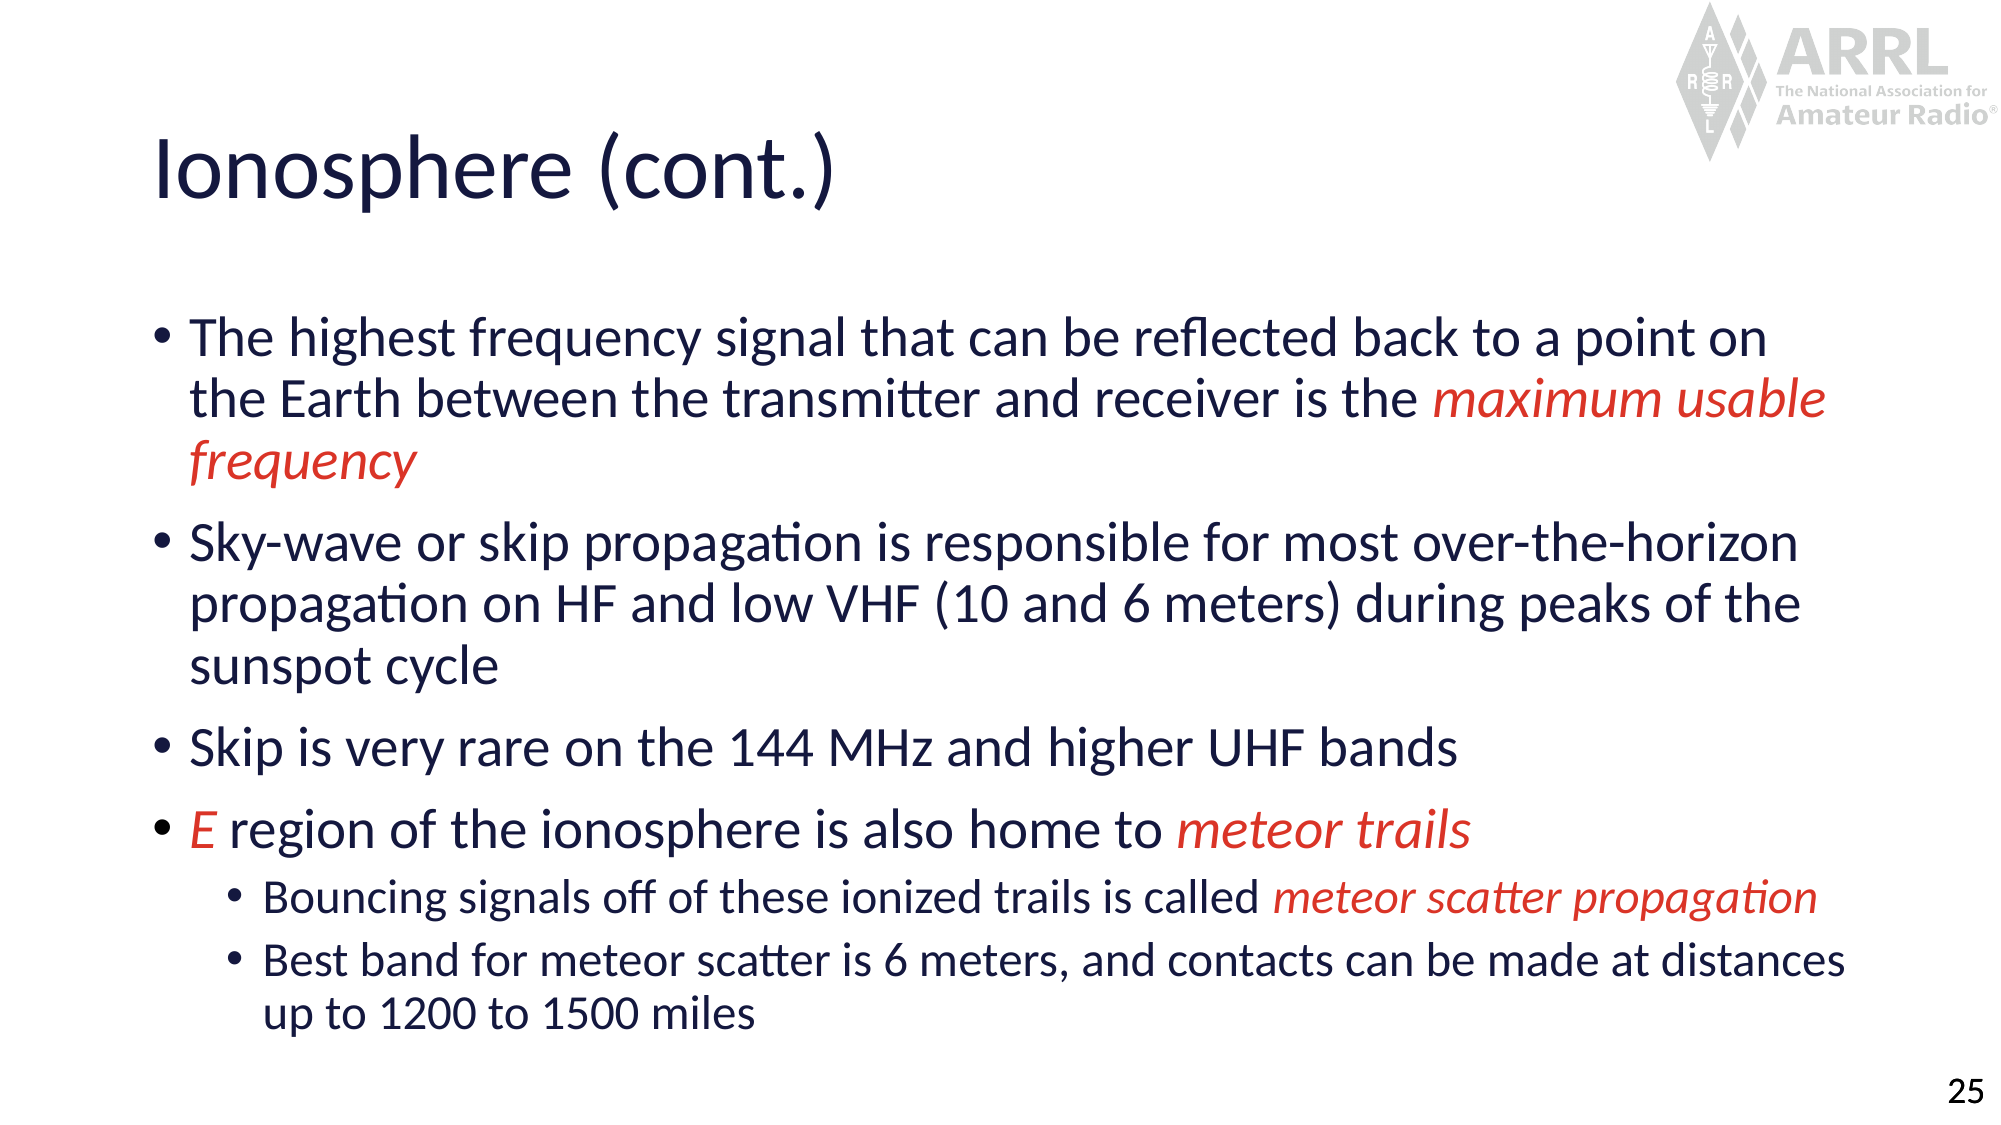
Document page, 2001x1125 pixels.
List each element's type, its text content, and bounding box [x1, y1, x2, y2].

picture [1674, 0, 2000, 164]
list The highest frequency signal that can be reflected back to a point on the Earth between the transmitter and receiver is the maximum usable frequency Sky-wave or skip propagation is responsible for most over-the-horizon propagation on HF and low VHF (10 and 6 meters) during peaks of the sunspot cycle Skip is very rare on the 144 MHz and higher UHF bands E region of the ionosphere is also home to meteor trails Bouncing signals off of these ionized trails is called meteor scatter propagation Best band for meteor scatter is 6 meters, and contacts can be made at distances up to 1200 to 1500 miles [137, 299, 1863, 1095]
title Ionosphere (cont.) [137, 59, 1863, 278]
